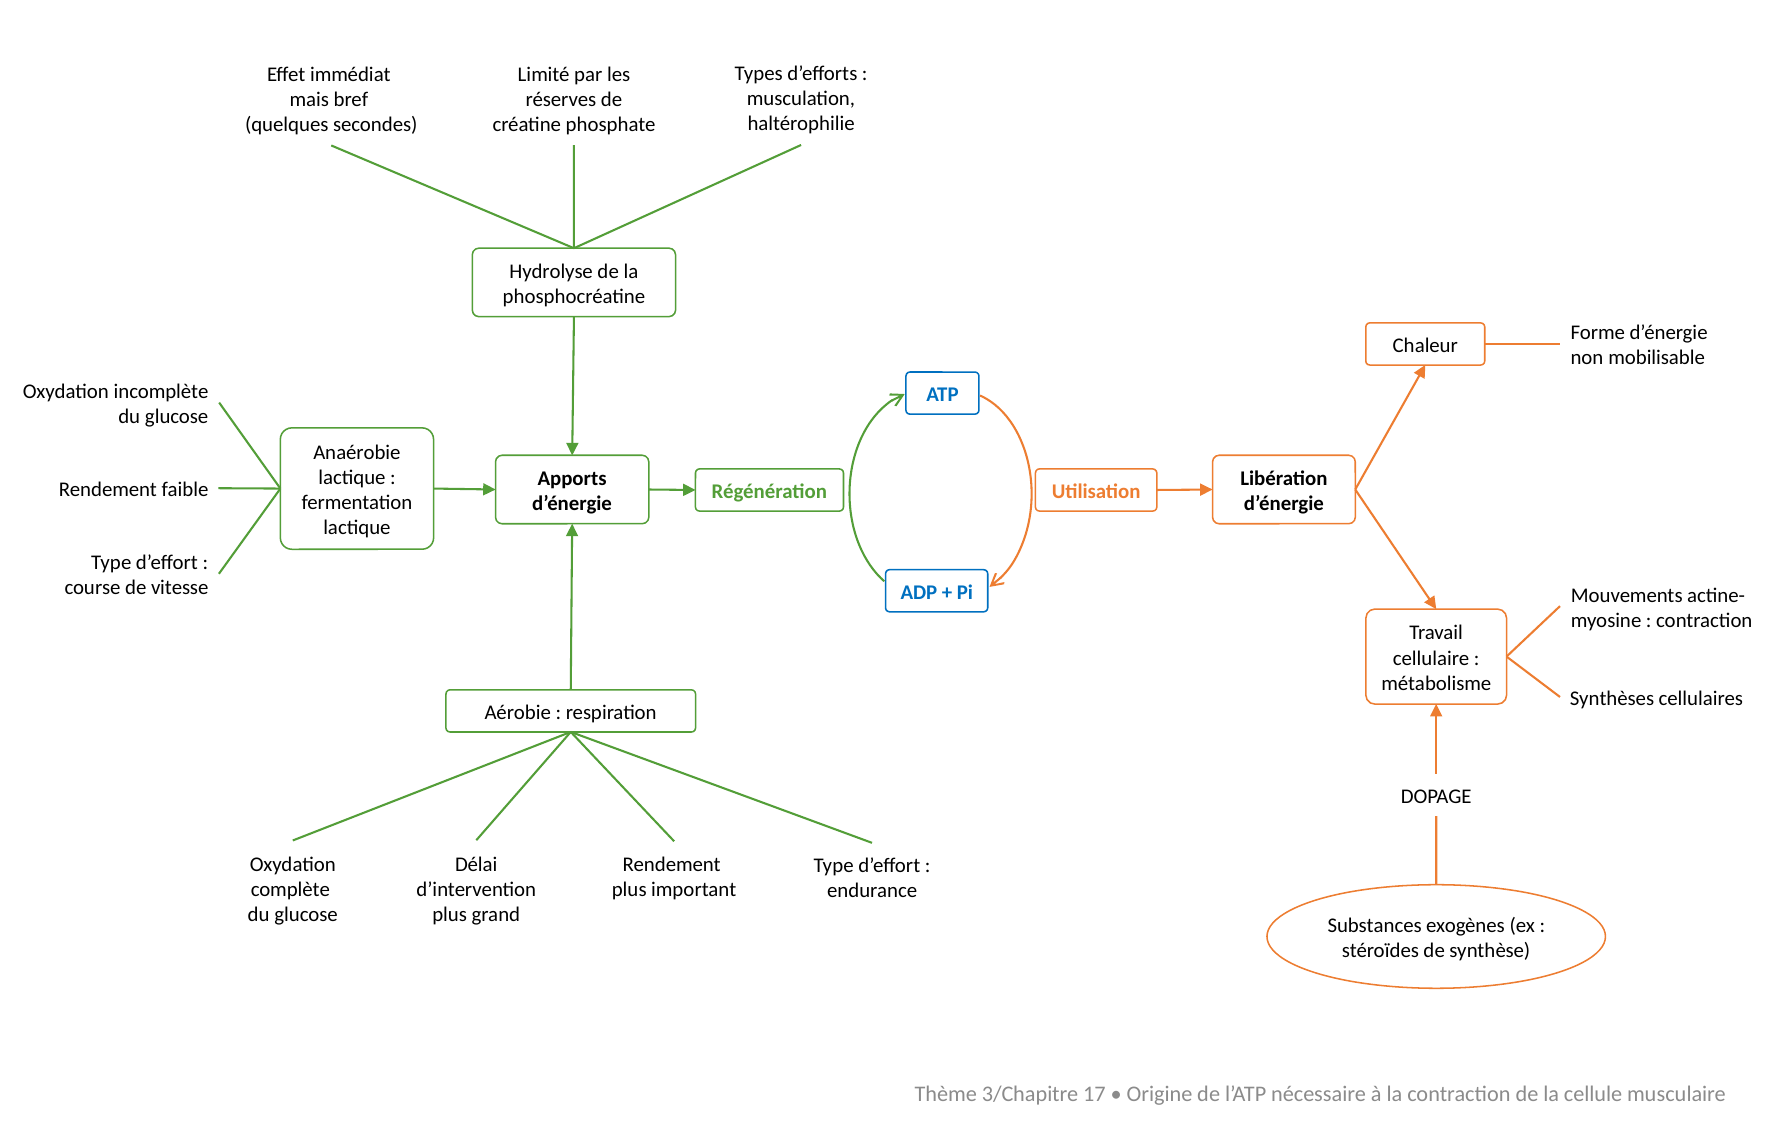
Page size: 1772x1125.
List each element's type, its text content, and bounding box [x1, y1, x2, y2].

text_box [1506, 656, 1560, 697]
text_box Mouvements actine-myosine : contraction [1560, 571, 1772, 641]
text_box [1506, 606, 1560, 656]
text_box Oxydation complète du glucose [221, 840, 365, 936]
text_box Limité par les réserves de créatine phosphate [478, 50, 670, 146]
footer Thème 3/Chapitre 17 • Origine de l’ATP nécessaire à la contraction de la cellule musculaire [0, 1071, 1772, 1125]
text_box ATP [905, 371, 979, 415]
text_box Substances exogènes (ex : stéroïdes de synthèse) [1265, 883, 1607, 990]
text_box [292, 732, 476, 840]
text_box Rendement plus important [588, 843, 760, 910]
text_box DOPAGE [1358, 774, 1515, 817]
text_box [1355, 489, 1437, 609]
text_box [570, 732, 872, 843]
text_box [848, 393, 924, 582]
text_box Oxydation incomplète du glucose [10, 368, 220, 437]
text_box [1355, 365, 1426, 489]
text_box ADP + Pi [885, 569, 988, 612]
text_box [331, 146, 573, 248]
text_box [476, 732, 570, 840]
text_box Travail cellulaire : métabolisme [1365, 609, 1507, 705]
text_box Types d’efforts : musculation, haltérophilie [718, 49, 884, 146]
text_box Anaérobie lactique : fermentation lactique [281, 427, 434, 550]
text_box Synthèses cellulaires [1559, 675, 1761, 719]
text_box Chaleur [1365, 322, 1485, 366]
text_box Régénération [695, 468, 844, 512]
text_box Aérobie : respiration [445, 689, 696, 732]
text_box Utilisation [1035, 468, 1157, 512]
text_box Hydrolyse de la phosphocréatine [472, 248, 676, 317]
text_box [957, 395, 1033, 587]
text_box Rendement faible [37, 467, 219, 510]
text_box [218, 488, 281, 574]
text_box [573, 145, 802, 248]
text_box Type d’effort : endurance [786, 842, 958, 912]
text_box Libération d’énergie [1212, 455, 1355, 524]
text_box Forme d’énergie non mobilisable [1559, 309, 1730, 379]
text_box Apports d’énergie [495, 455, 649, 524]
text_box Délai d’intervention plus grand [390, 840, 563, 936]
text_box Effet immédiat mais bref (quelques secondes) [232, 50, 430, 146]
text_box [219, 402, 281, 488]
text_box Type d’effort : course de vitesse [37, 539, 219, 609]
